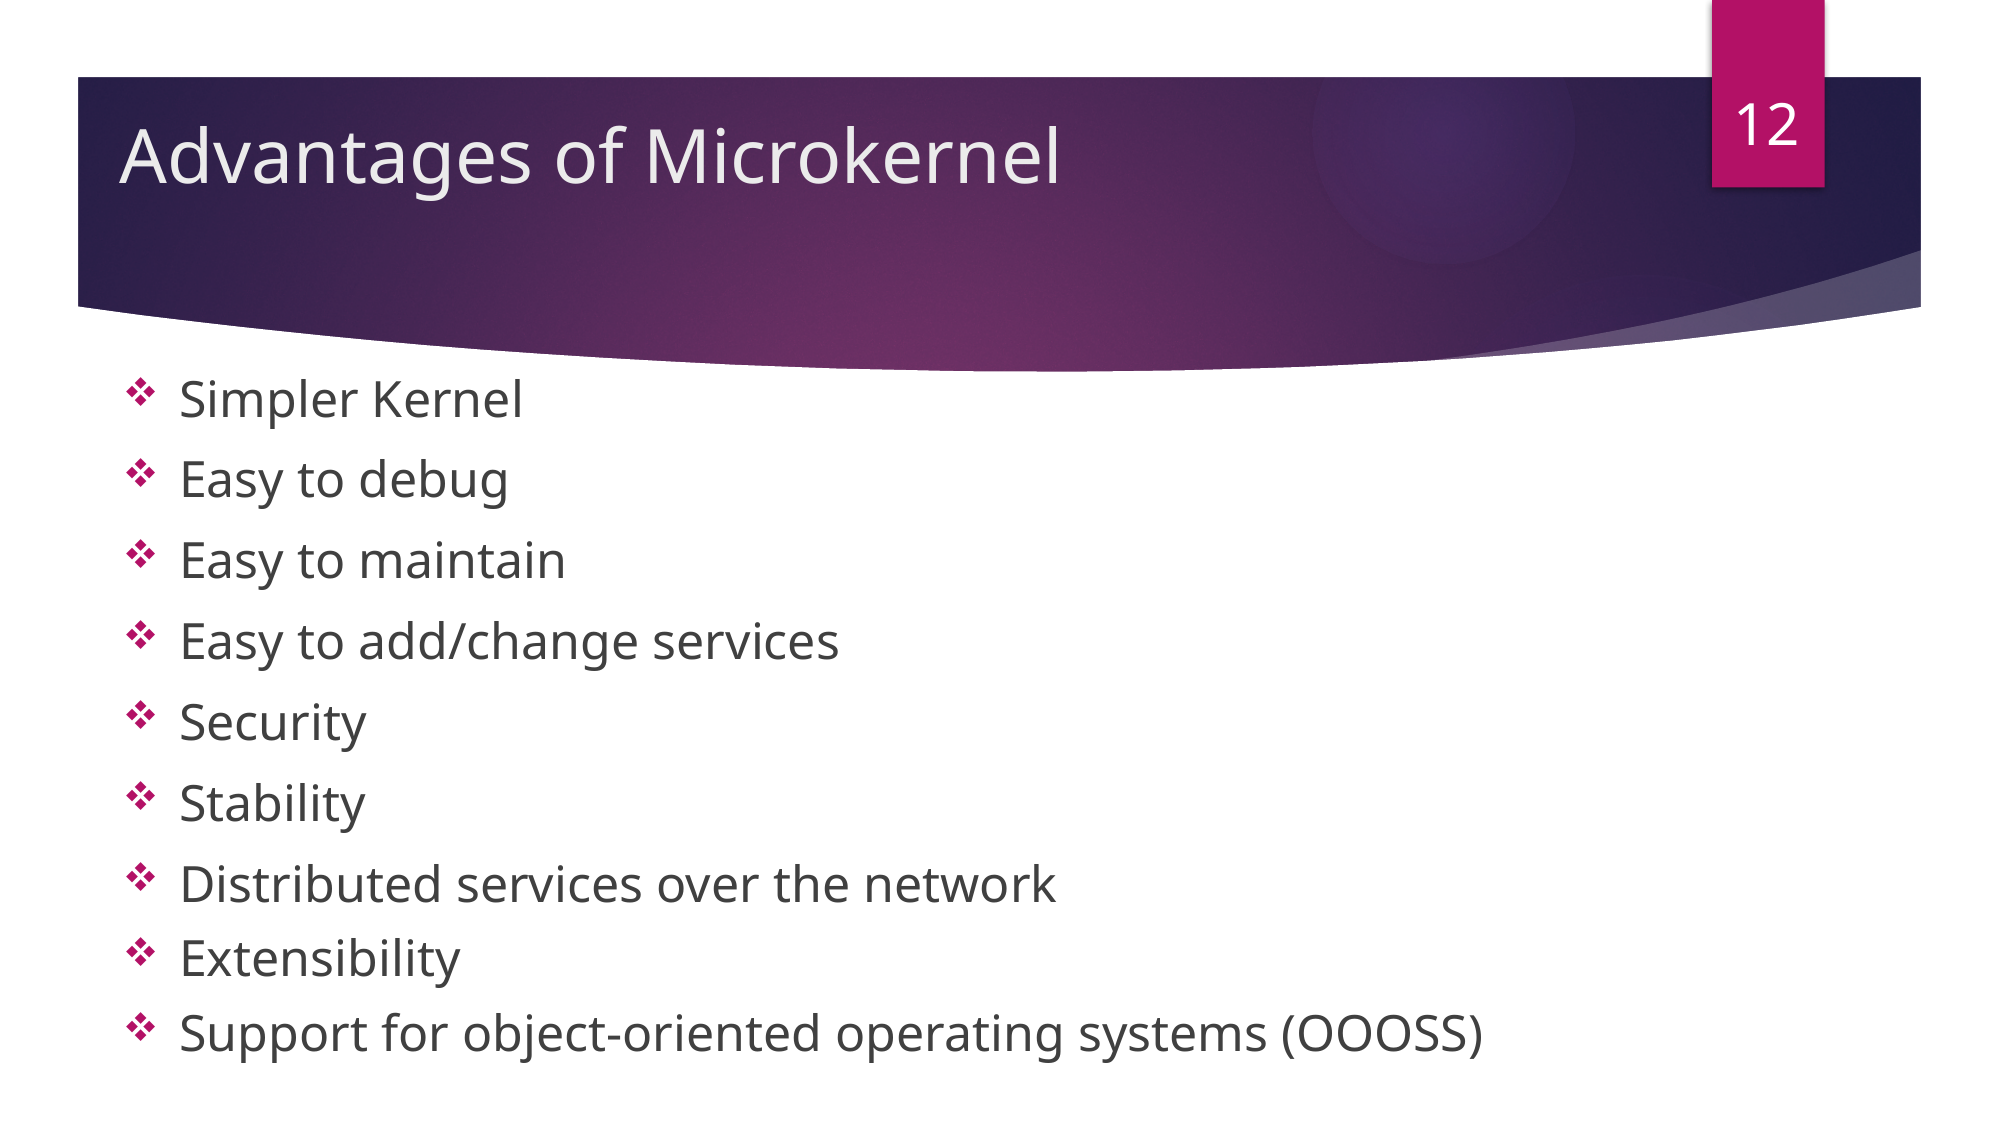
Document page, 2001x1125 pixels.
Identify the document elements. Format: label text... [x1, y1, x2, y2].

slide_number 12 [1698, 48, 1836, 175]
list Simpler Kernel Easy to debug Easy to maintain Easy to add/change services Security Stability Distributed services over the network Extensibility Support for object-oriented operating systems (OOOSS) [107, 359, 1872, 1125]
title Advantages of Microkernel [104, 17, 1872, 290]
